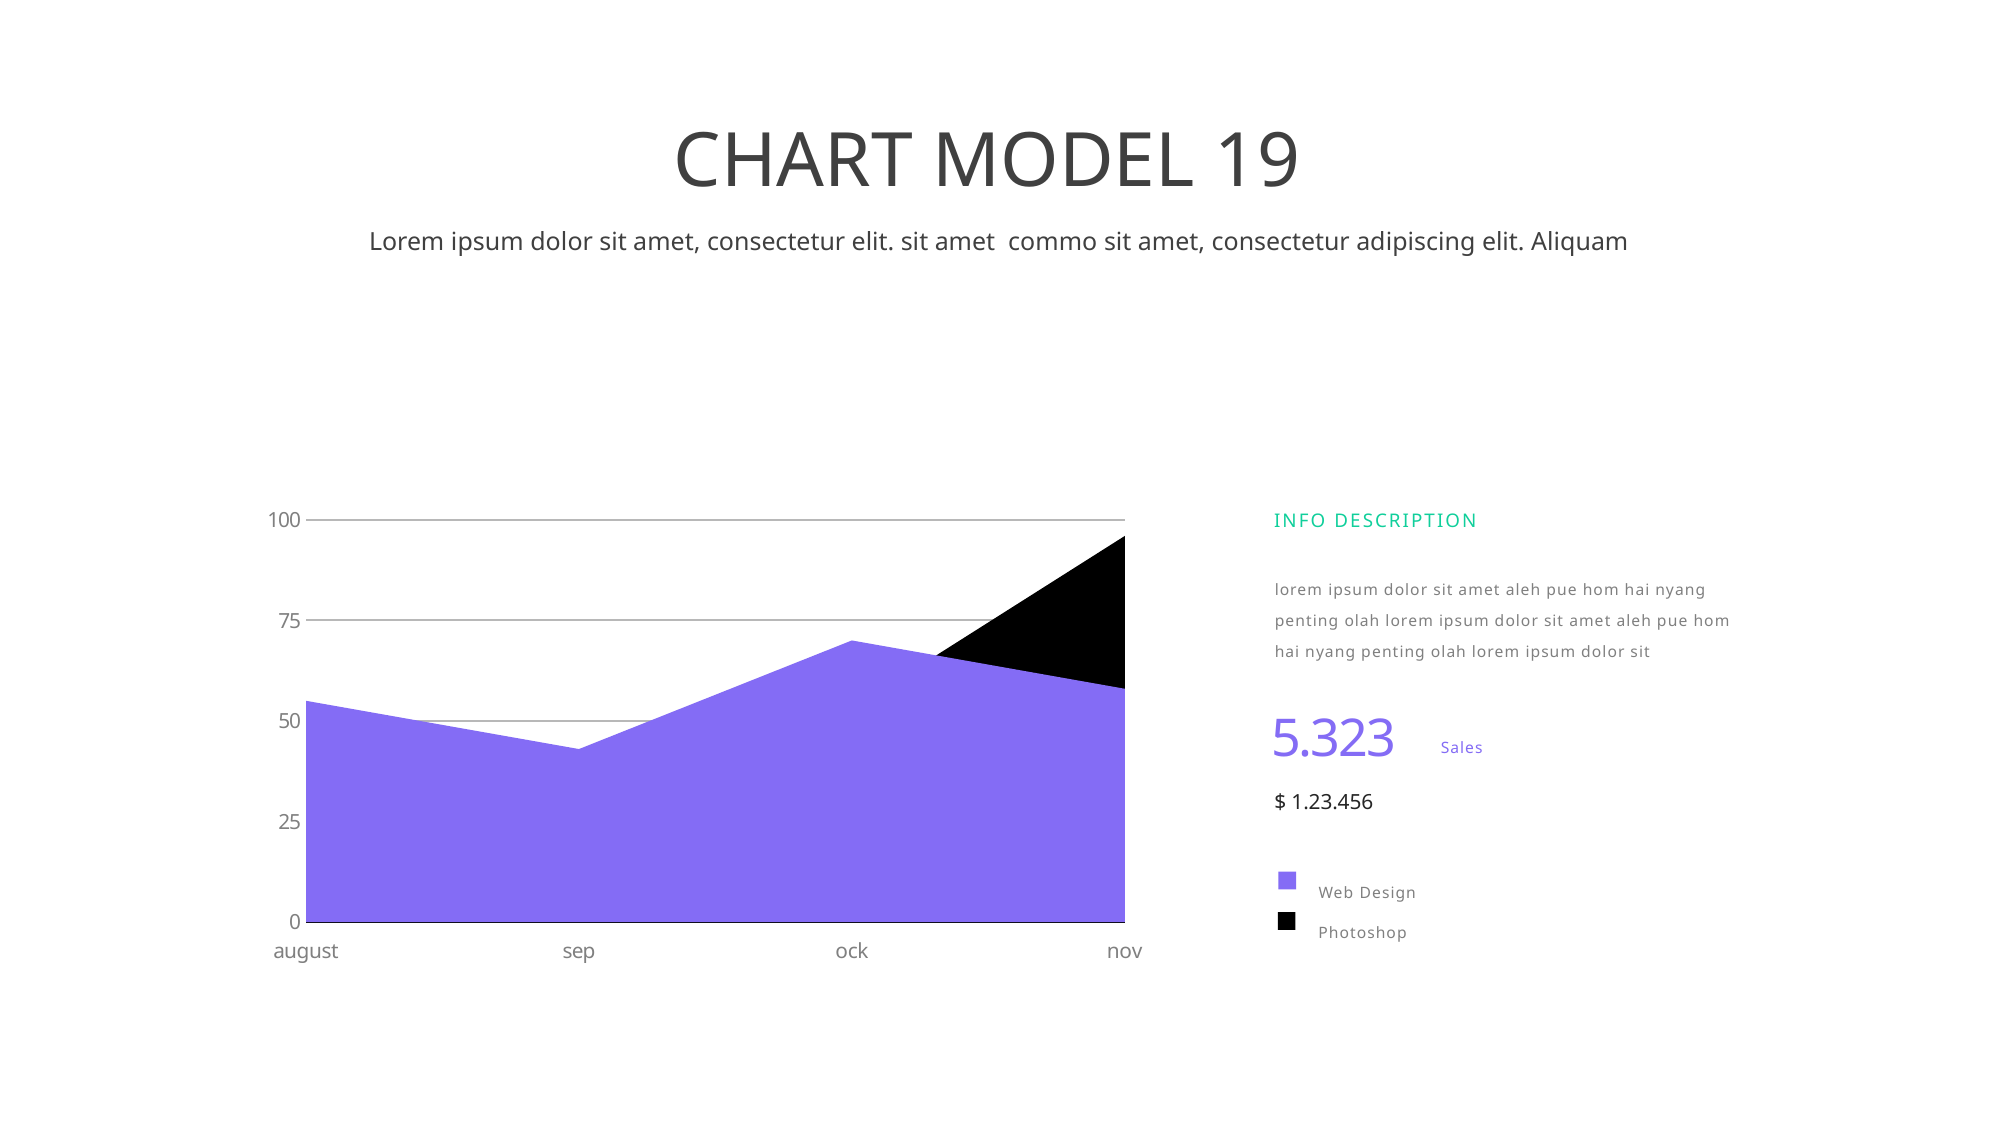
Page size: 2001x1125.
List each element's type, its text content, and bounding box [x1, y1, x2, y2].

text_box Lorem ipsum dolor sit amet, consectetur elit. sit amet commo sit amet, consectetur adipiscing elit. Aliquam [341, 202, 1659, 263]
text_box [1277, 912, 1296, 930]
text_box lorem ipsum dolor sit amet aleh pue hom hai nyang penting olah lorem ipsum dolor sit amet aleh pue hom hai nyang penting olah lorem ipsum dolor sit [1270, 562, 1766, 665]
text_box 5.323 [1266, 699, 1472, 771]
text_box Web Design [1314, 866, 1441, 906]
chart [251, 494, 1144, 965]
text_box $ 1.23.456 [1270, 784, 1451, 818]
text_box Sales [1436, 721, 1563, 761]
text_box Info Description [1269, 500, 1618, 536]
text_box Photoshop [1314, 906, 1441, 947]
text_box CHART MODEL 19 [506, 66, 1469, 202]
text_box [1278, 871, 1297, 890]
